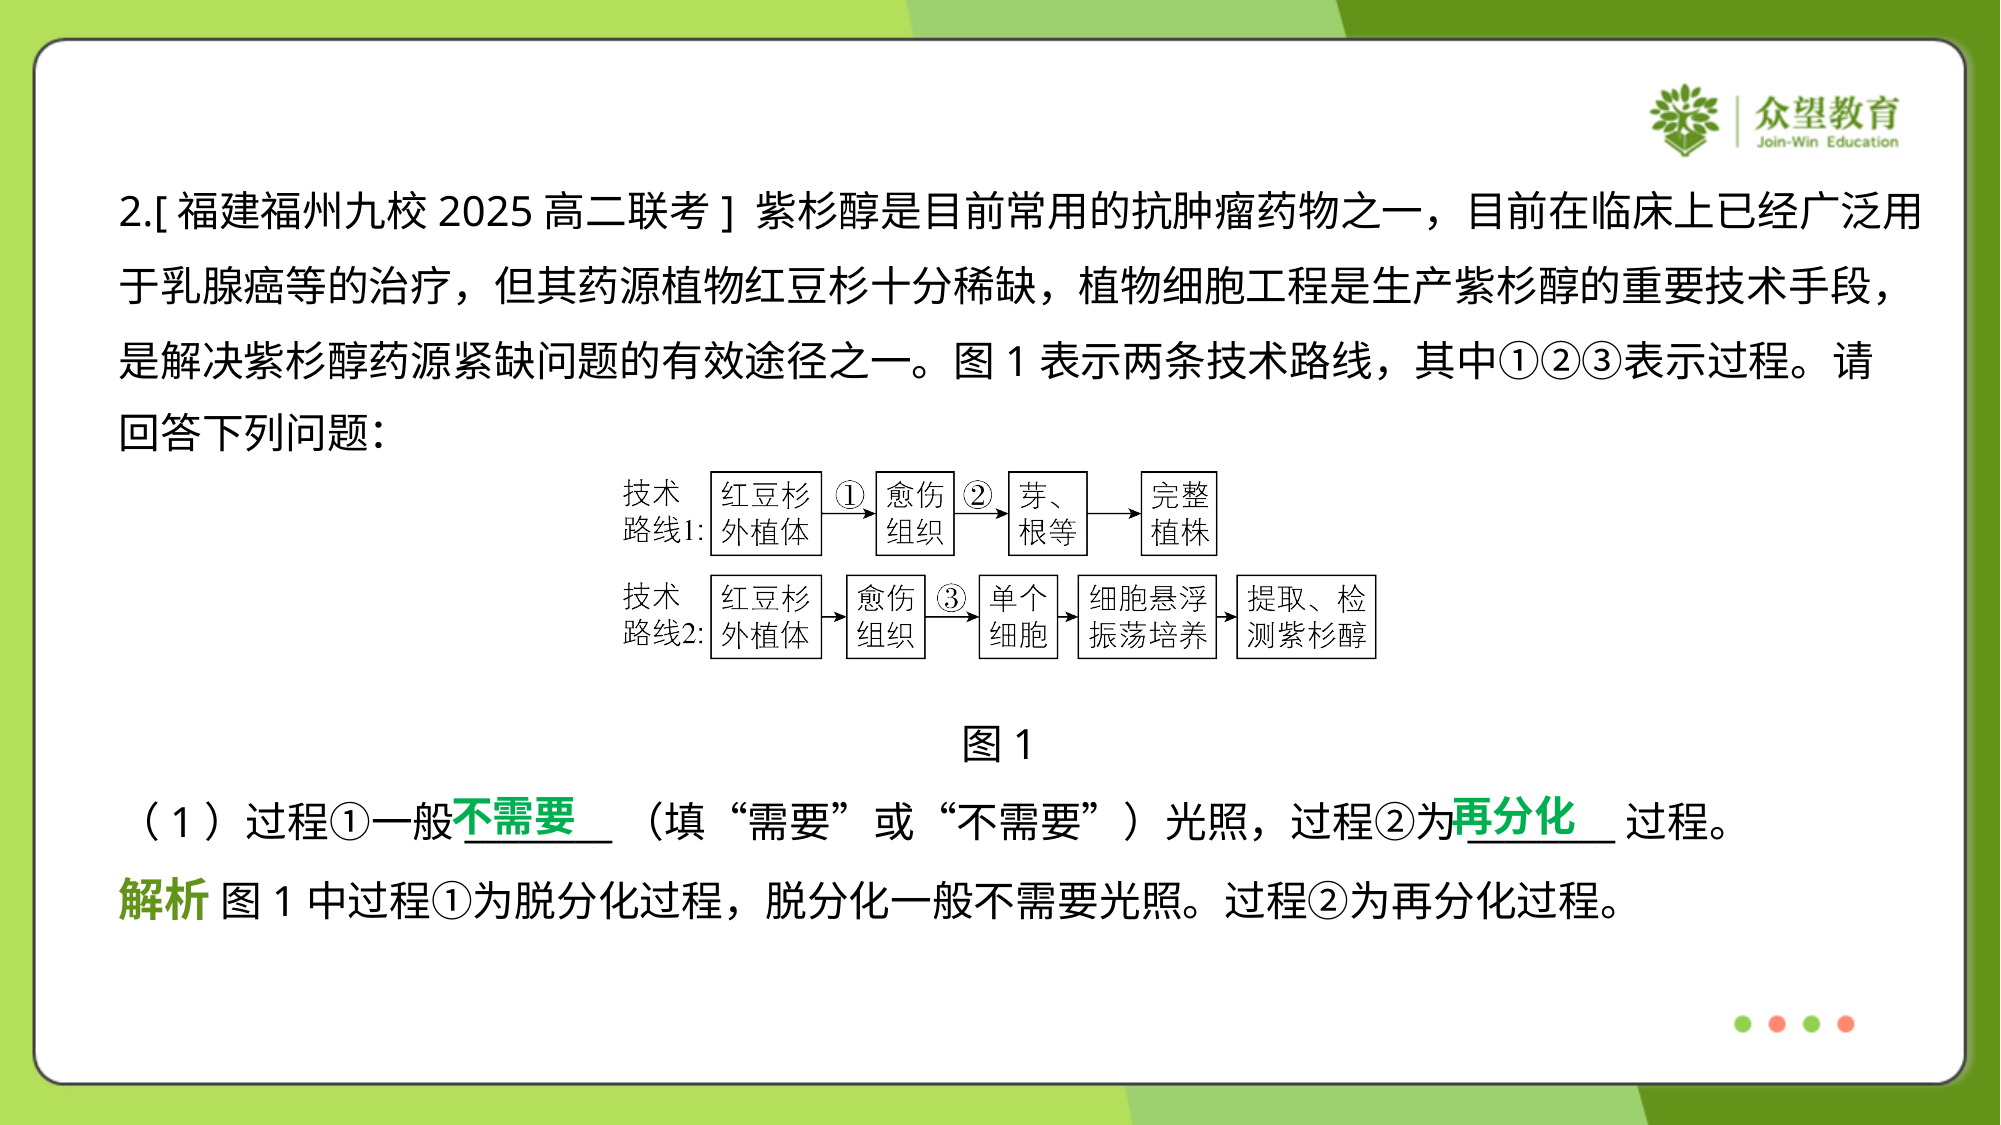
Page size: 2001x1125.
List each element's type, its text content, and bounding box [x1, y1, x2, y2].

text_box 再分化 [1436, 764, 1592, 832]
text_box 不需要 [436, 764, 592, 832]
text_box 图1 [961, 695, 1037, 771]
text_box 解析 图1中过程①为脱分化过程，脱分化一般不需要光照。过程②为再分化过程。 [118, 844, 1883, 916]
text_box （1）过程①一般________（填“需要”或“不需要”）光照，过程②为________过程。 [118, 771, 1883, 838]
picture [0, 0, 2000, 1125]
text_box 2.[福建福州九校2025高二联考] 紫杉醇是目前常用的抗肿瘤药物之一，目前在临床上已经广泛用 于乳腺癌等的治疗，但其药源植物红豆杉十分稀缺，植物细胞工程是生产紫杉醇的重要技术手段， 是解决紫杉醇药源紧缺问题的有效途径之一。图1表示两条技术路线，其中①②③表示过程。请 回答下列问题： [118, 159, 1883, 450]
